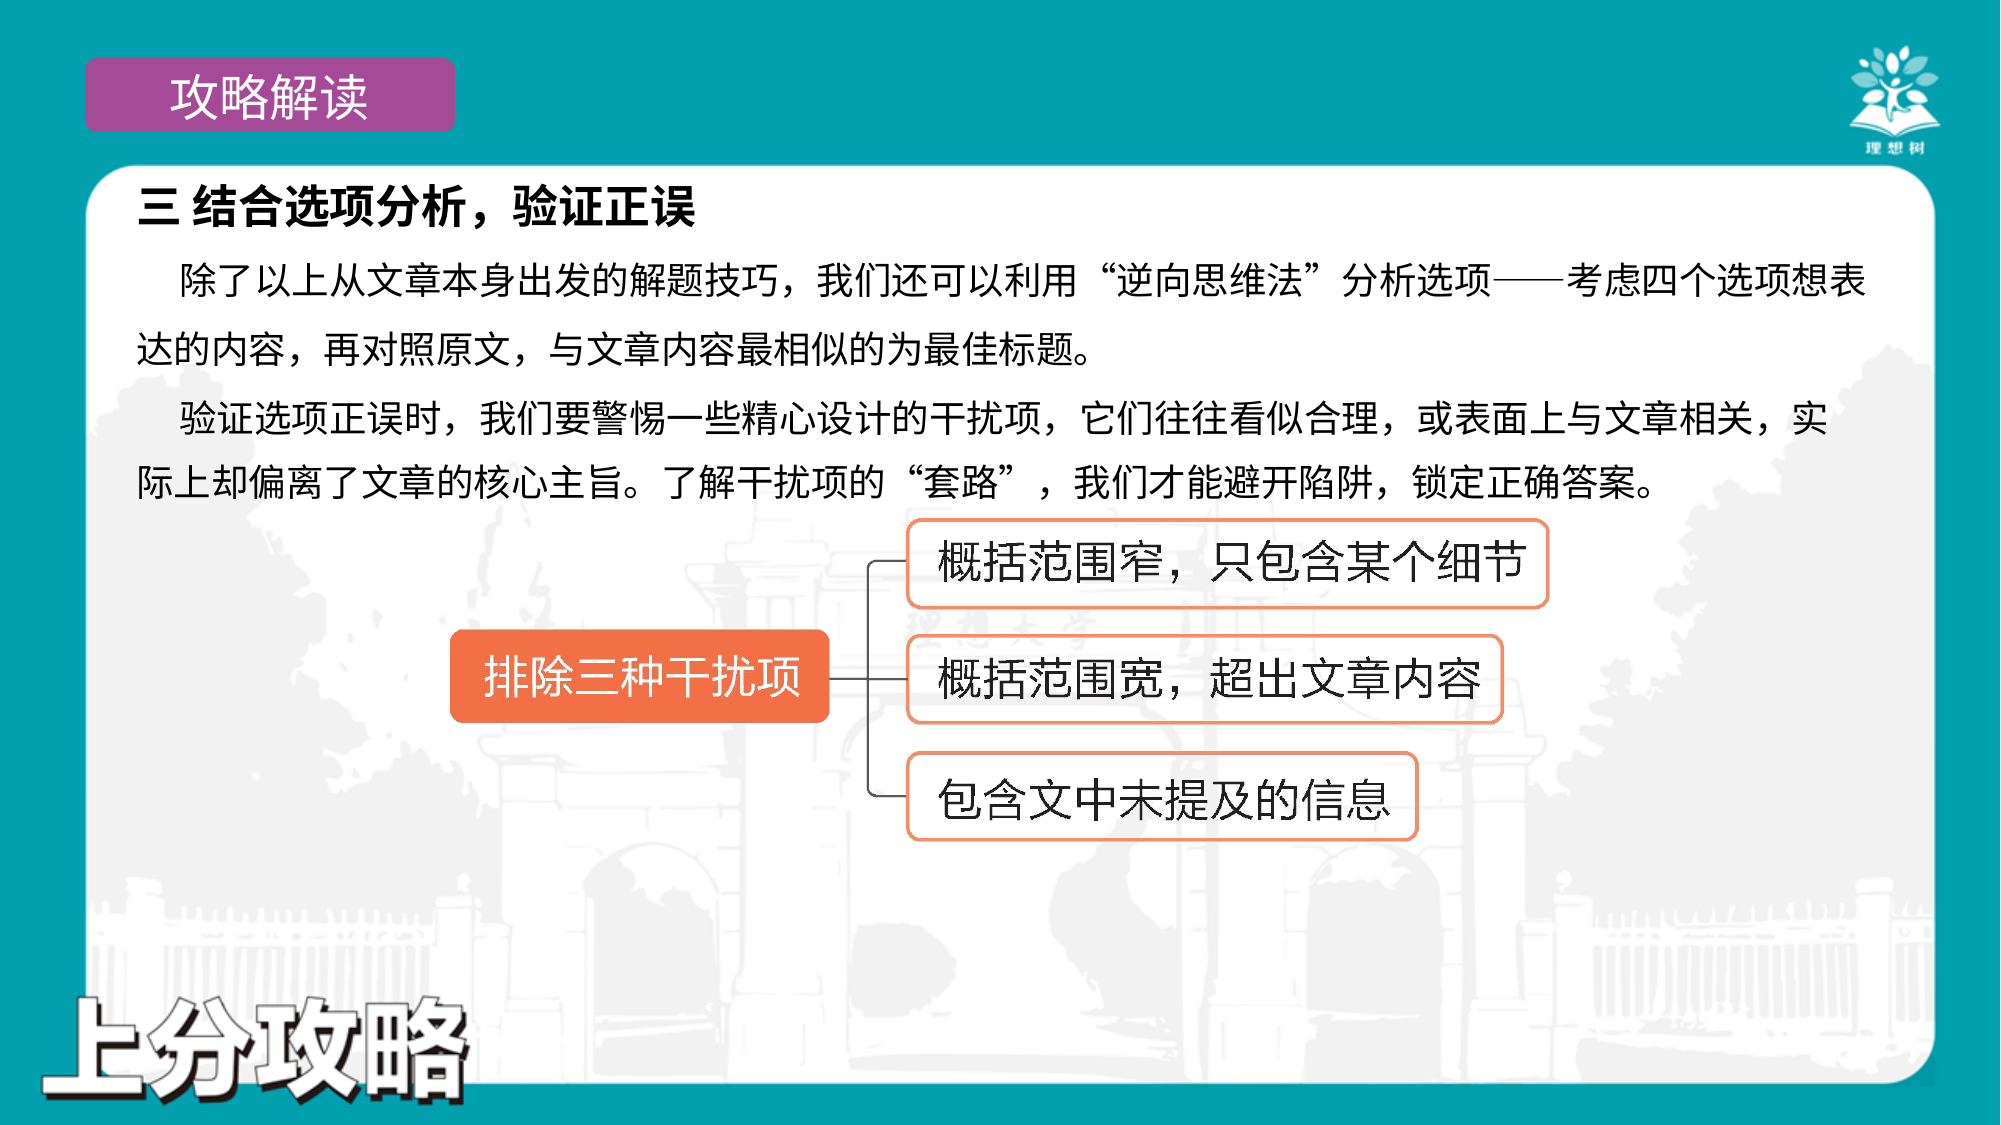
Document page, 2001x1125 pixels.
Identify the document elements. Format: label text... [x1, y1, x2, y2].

picture [0, 0, 2000, 1125]
text_box 三 结合选项分析，验证正误 [136, 176, 1865, 232]
text_box 除了以上从文章本身出发的解题技巧，我们还可以利用“逆向思维法”分析选项——考虑四个选项想表 达的内容，再对照原文，与文章内容最相似的为最佳标题。 验证选项正误时，我们要警惕一些精心设计的干扰项，它们往往看似合理，或表面上与文章相关，实 际上却偏离了文章的核心主旨。了解干扰项的“套路”，我们才能避开陷阱，锁定正确答案。 [136, 233, 1865, 498]
